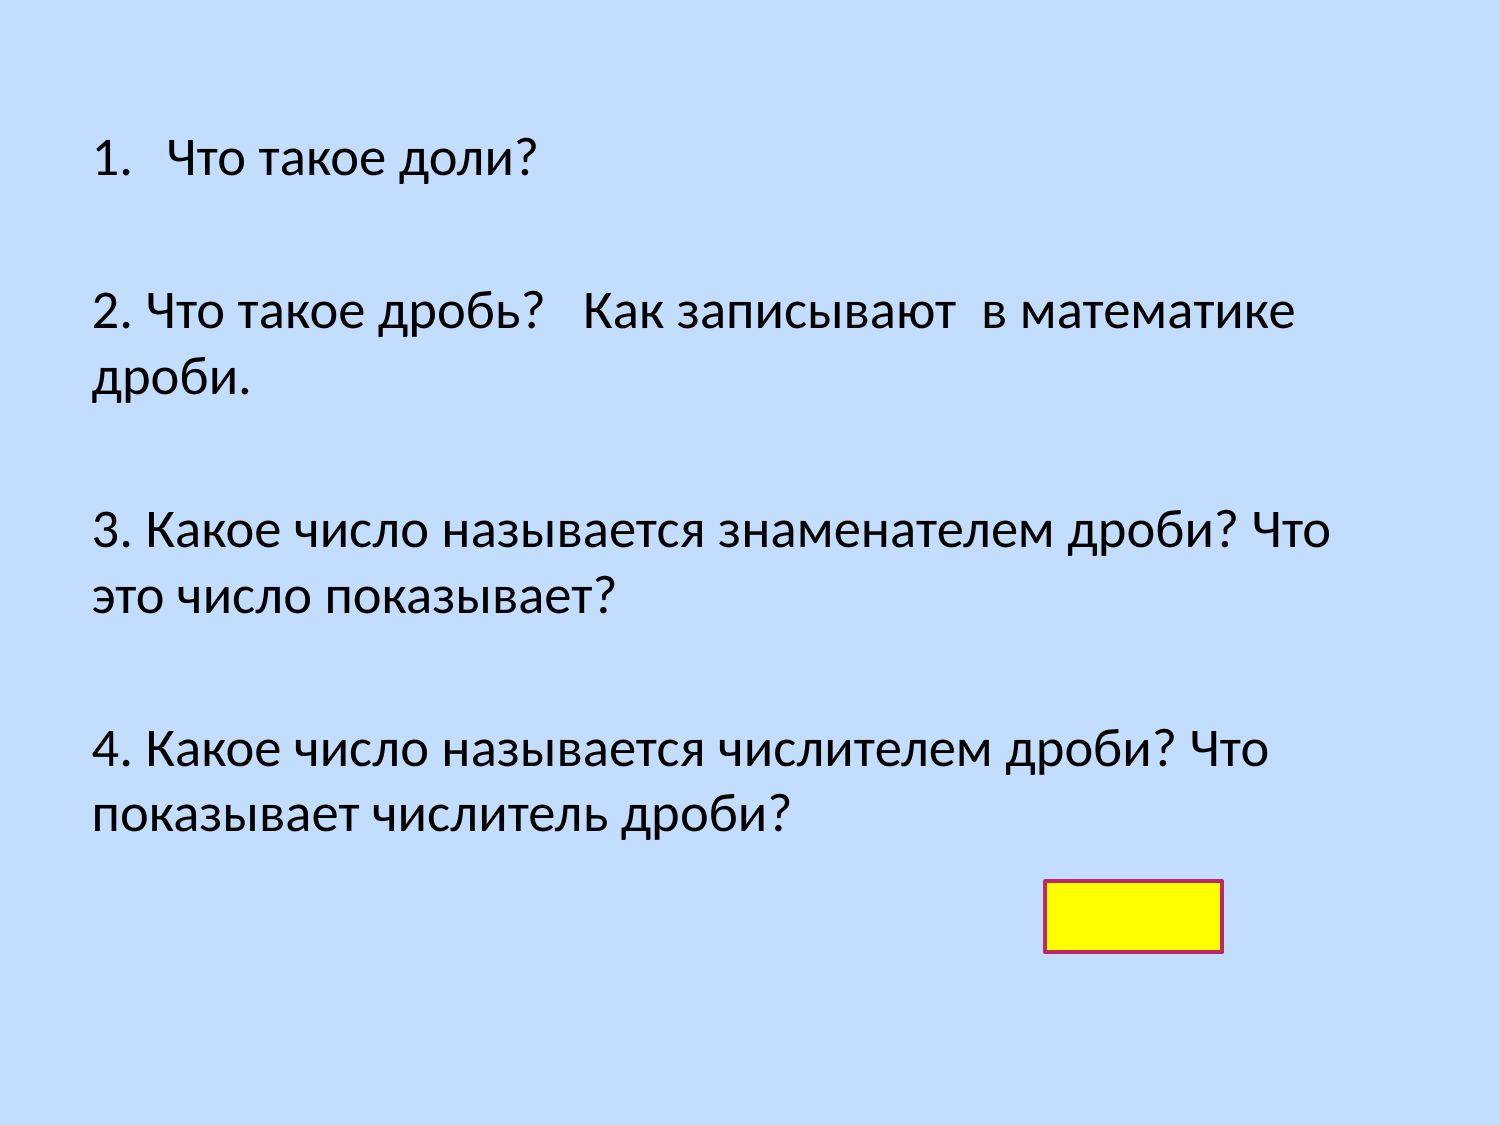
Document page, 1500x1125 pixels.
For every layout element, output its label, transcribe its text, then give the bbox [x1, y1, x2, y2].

list Что такое доли? 2. Что такое дробь? Как записывают в математике дроби. 3. Какое число называется знаменателем дроби? Что это число показывает? 4. Какое число называется числителем дроби? Что показывает числитель дроби? [76, 113, 1427, 857]
text_box [1043, 879, 1224, 954]
